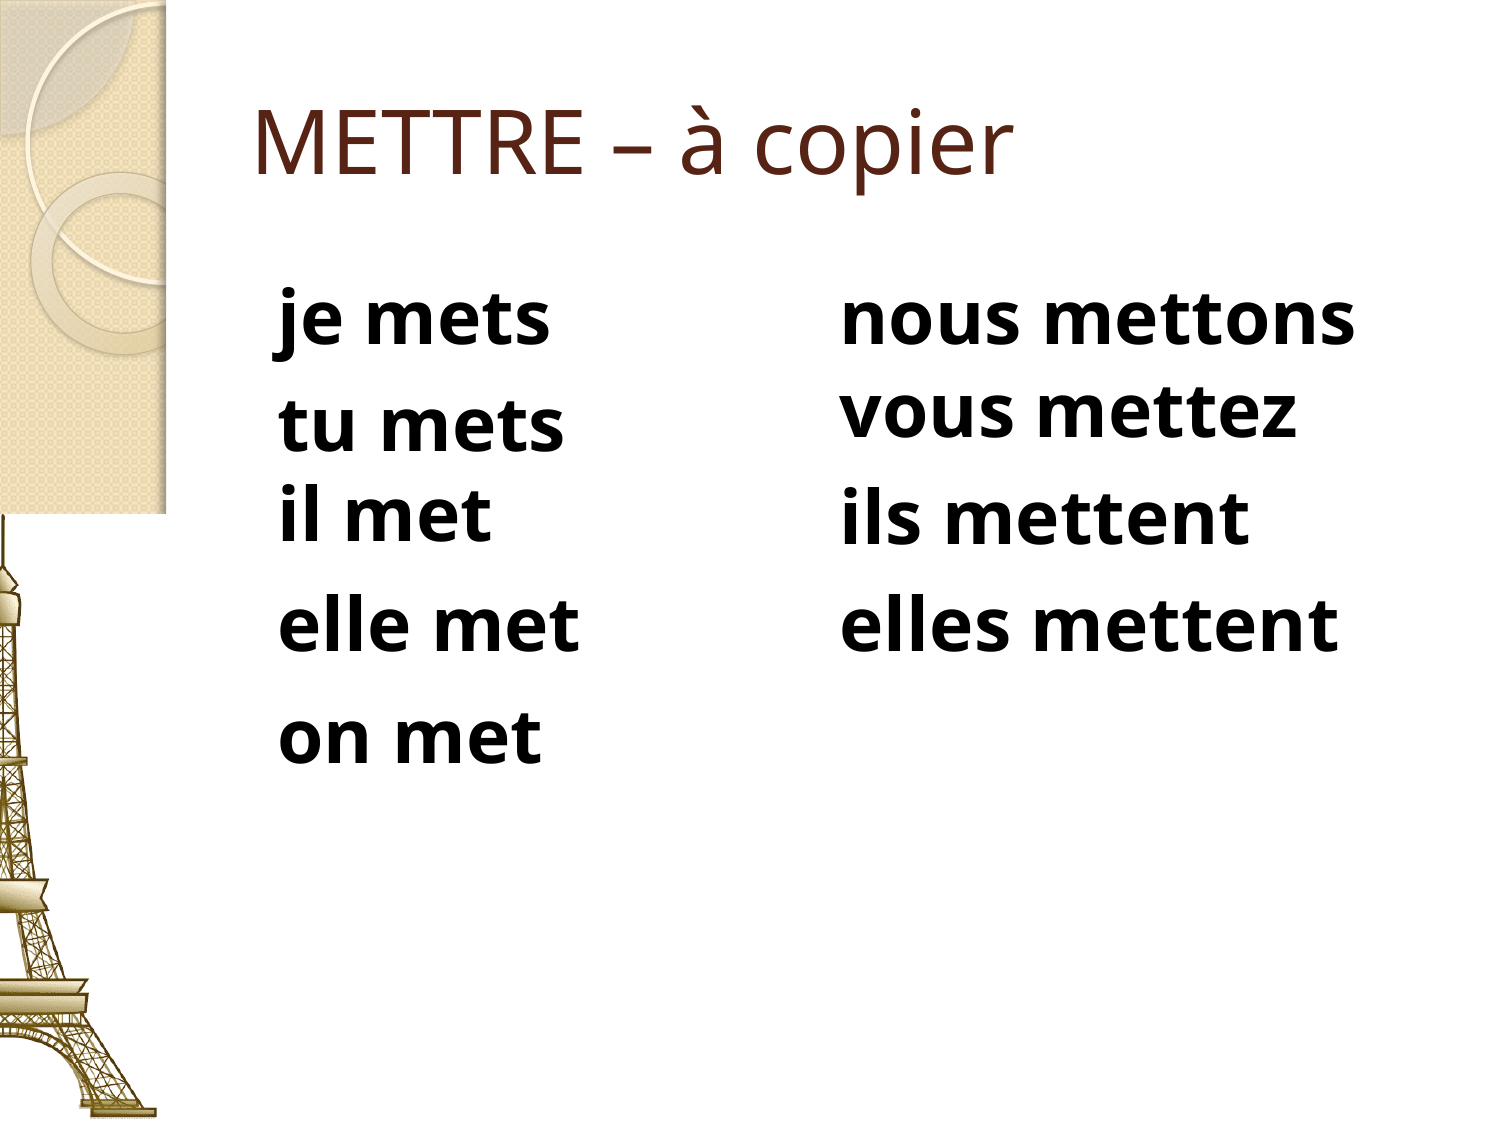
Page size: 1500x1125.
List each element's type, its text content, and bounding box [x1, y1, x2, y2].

picture [0, 514, 167, 1125]
text_box on met [262, 681, 713, 787]
text_box ils mettent [824, 462, 1438, 568]
title METTRE – à copier [235, 45, 1466, 233]
text_box elles mettent [824, 568, 1438, 674]
text_box nous mettons [824, 262, 1438, 355]
text_box vous mettez [824, 355, 1438, 460]
text_box tu mets [262, 368, 713, 458]
text_box je mets [262, 262, 713, 368]
text_box il met [262, 458, 713, 564]
text_box elle met [262, 568, 713, 674]
